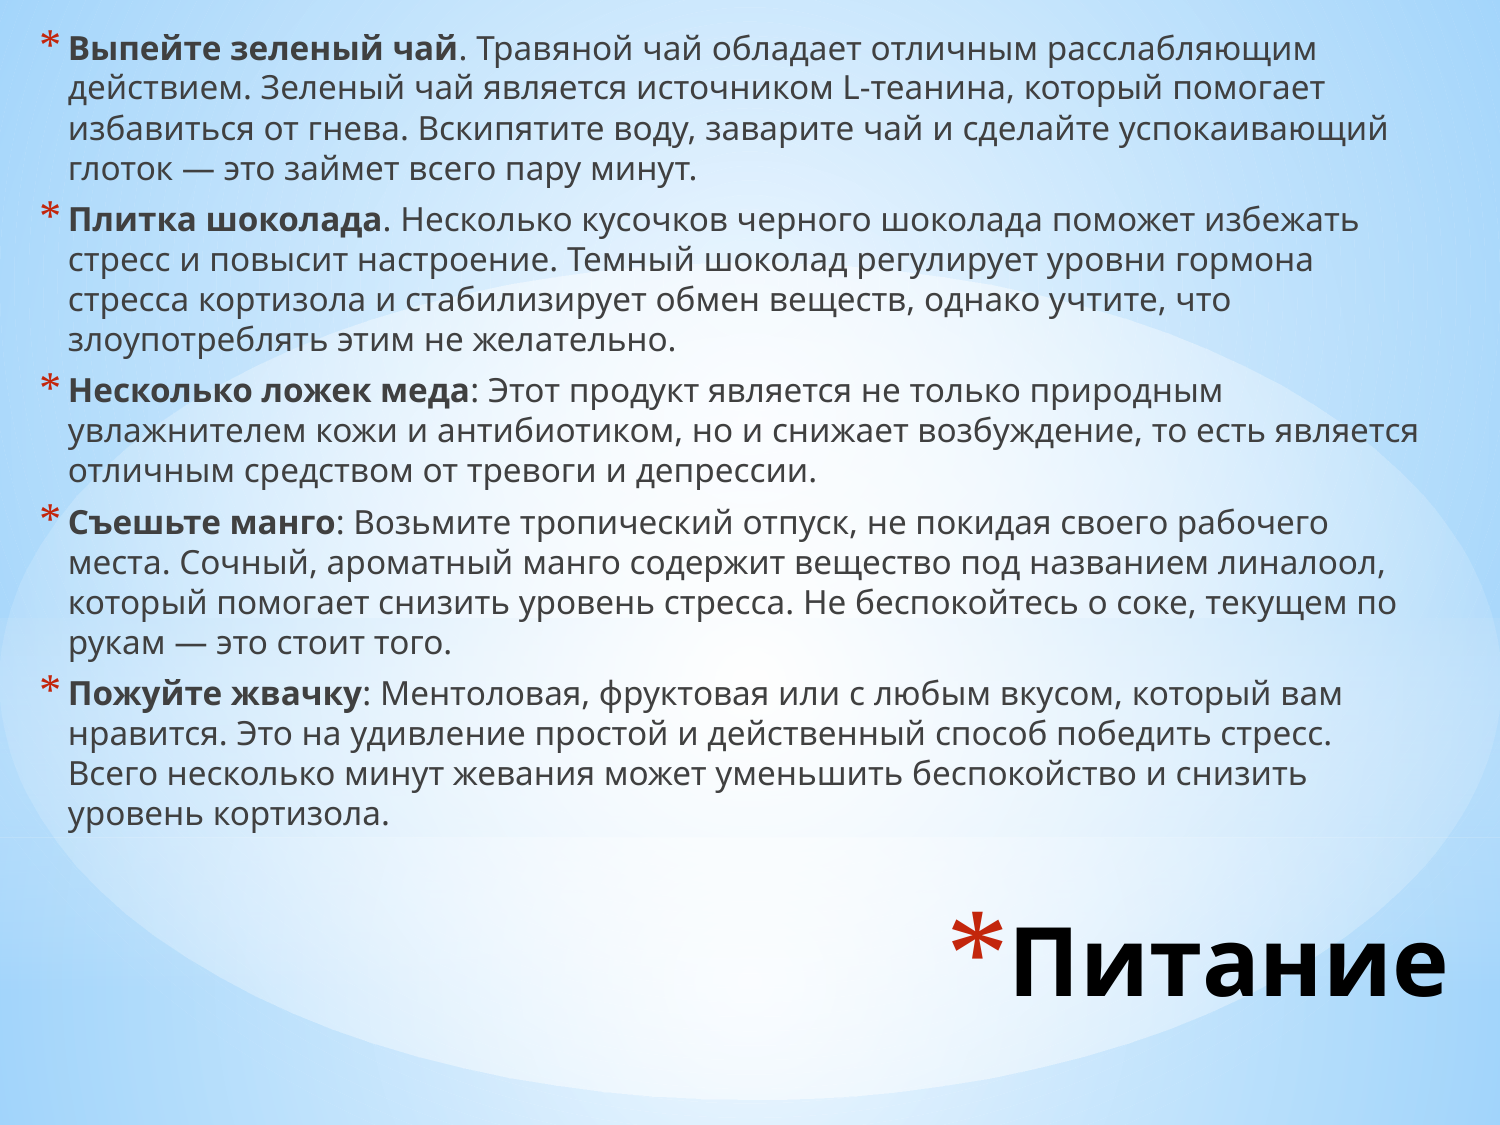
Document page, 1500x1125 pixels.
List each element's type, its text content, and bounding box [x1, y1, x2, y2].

title Питание [395, 893, 1464, 1081]
list Выпейте зеленый чай. Травяной чай обладает отличным расслабляющим действием. Зеленый чай является источником L-теанина, который помогает избавиться от гнева. Вскипятите воду, заварите чай и сделайте успокаивающий глоток — это займет всего пару минут. Плитка шоколада. Несколько кусочков черного шоколада поможет избежать стресс и повысит настроение. Темный шоколад регулирует уровни гормона стресса кортизола и стабилизирует обмен веществ, однако учтите, что злоупотреблять этим не желательно. Несколько ложек меда: Этот продукт является не только природным увлажнителем кожи и антибиотиком, но и снижает возбуждение, то есть является отличным средством от тревоги и депрессии. Съешьте манго: Возьмите тропический отпуск, не покидая своего рабочего места. Сочный, ароматный манго содержит вещество под названием линалоол, который помогает снизить уровень стресса. Не беспокойтесь о соке, текущем по рукам — это стоит того. Пожуйте жвачку: Ментоловая, фруктовая или с любым вкусом, который вам нравится. Это на удивление простой и действенный способ победить стресс. Всего несколько минут жевания может уменьшить беспокойство и снизить уровень кортизола. [17, 19, 1447, 846]
